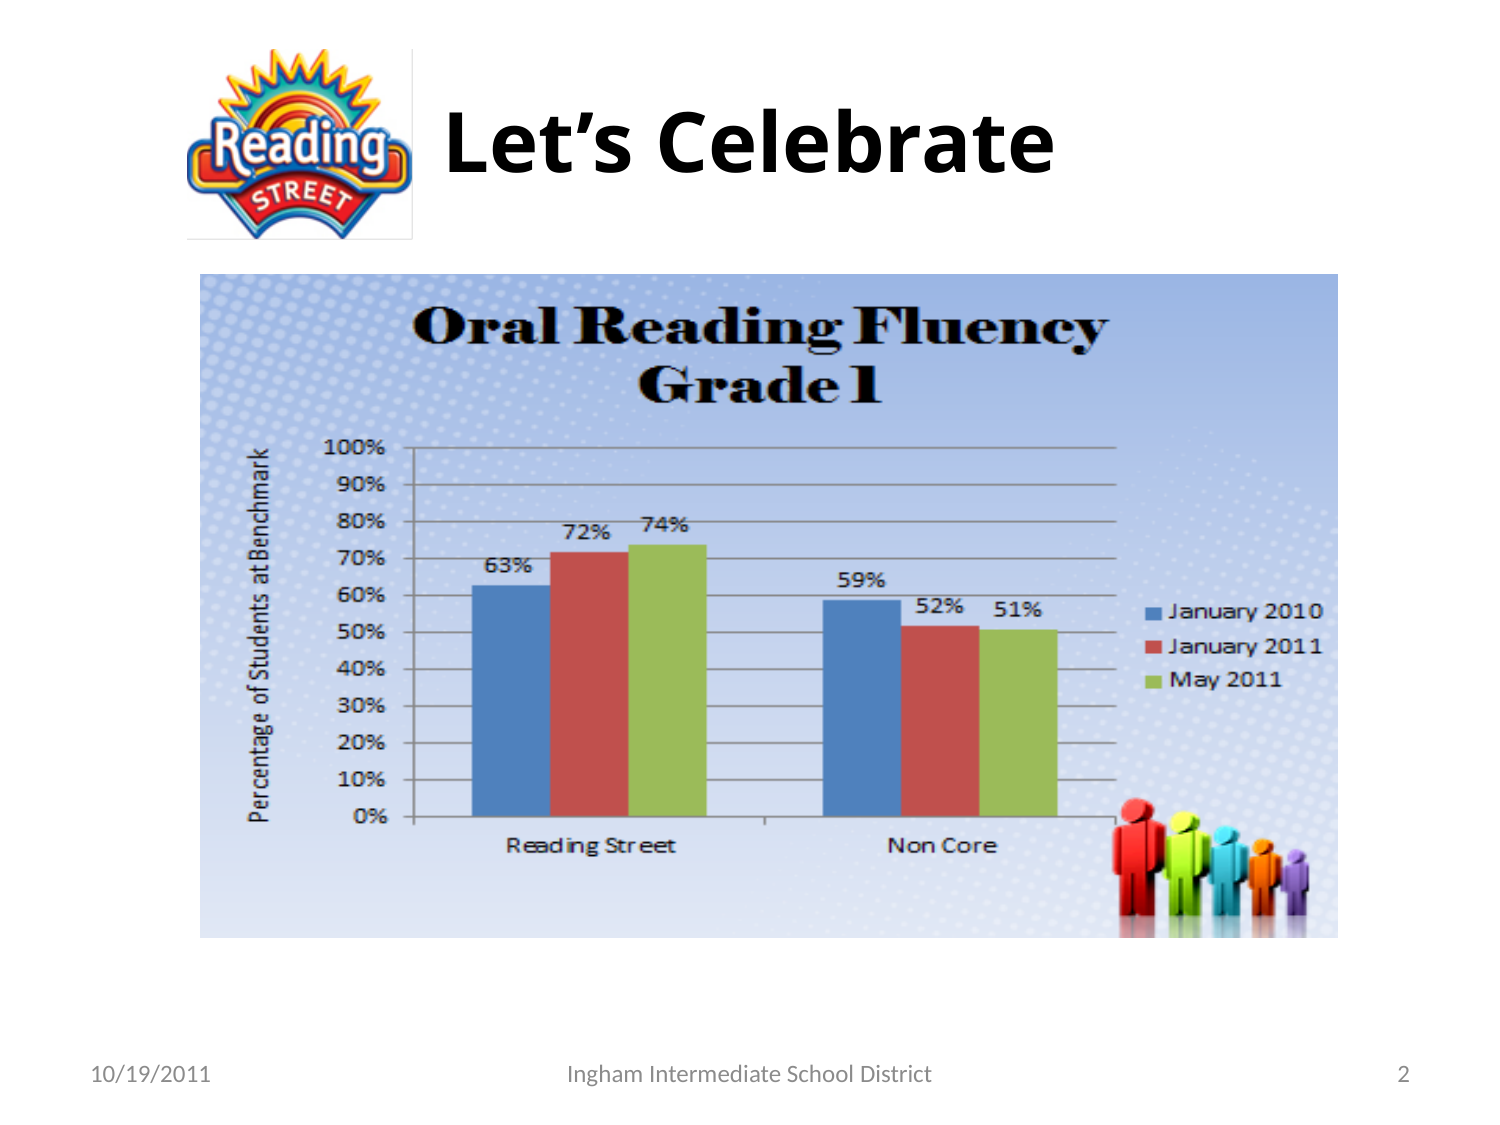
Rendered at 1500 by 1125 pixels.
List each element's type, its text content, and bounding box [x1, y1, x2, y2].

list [199, 274, 1338, 938]
picture [187, 49, 415, 241]
title Let’s Celebrate [75, 45, 1425, 233]
footer Ingham Intermediate School District [512, 1042, 988, 1103]
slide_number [75, 1042, 425, 1103]
slide_number 2 [1074, 1042, 1425, 1103]
